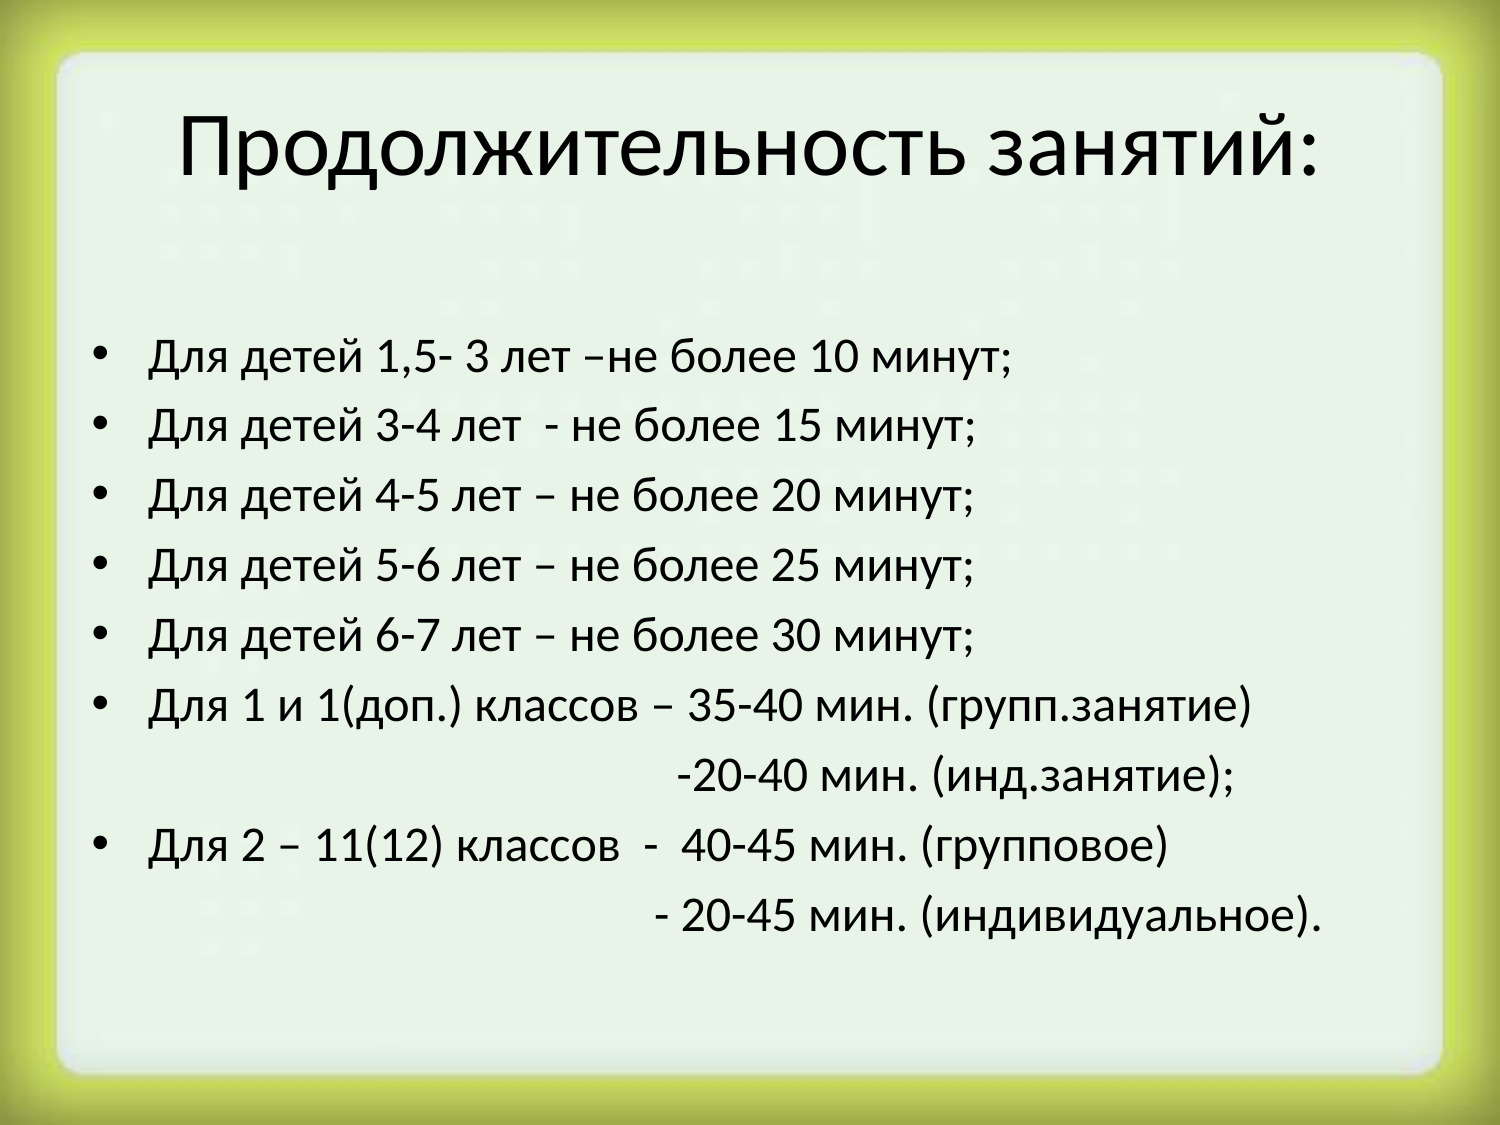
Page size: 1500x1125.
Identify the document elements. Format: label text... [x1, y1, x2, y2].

list Для детей 1,5- 3 лет –не более 10 минут; Для детей 3-4 лет - не более 15 минут; Для детей 4-5 лет – не более 20 минут; Для детей 5-6 лет – не более 25 минут; Для детей 6-7 лет – не более 30 минут; Для 1 и 1(доп.) классов – 35-40 мин. (групп.занятие) -20-40 мин. (инд.занятие); Для 2 – 11(12) классов - 40-45 мин. (групповое) - 20-45 мин. (индивидуальное). [76, 314, 1427, 1057]
title Продолжительность занятий: [75, 45, 1425, 233]
picture [0, 0, 1500, 1125]
